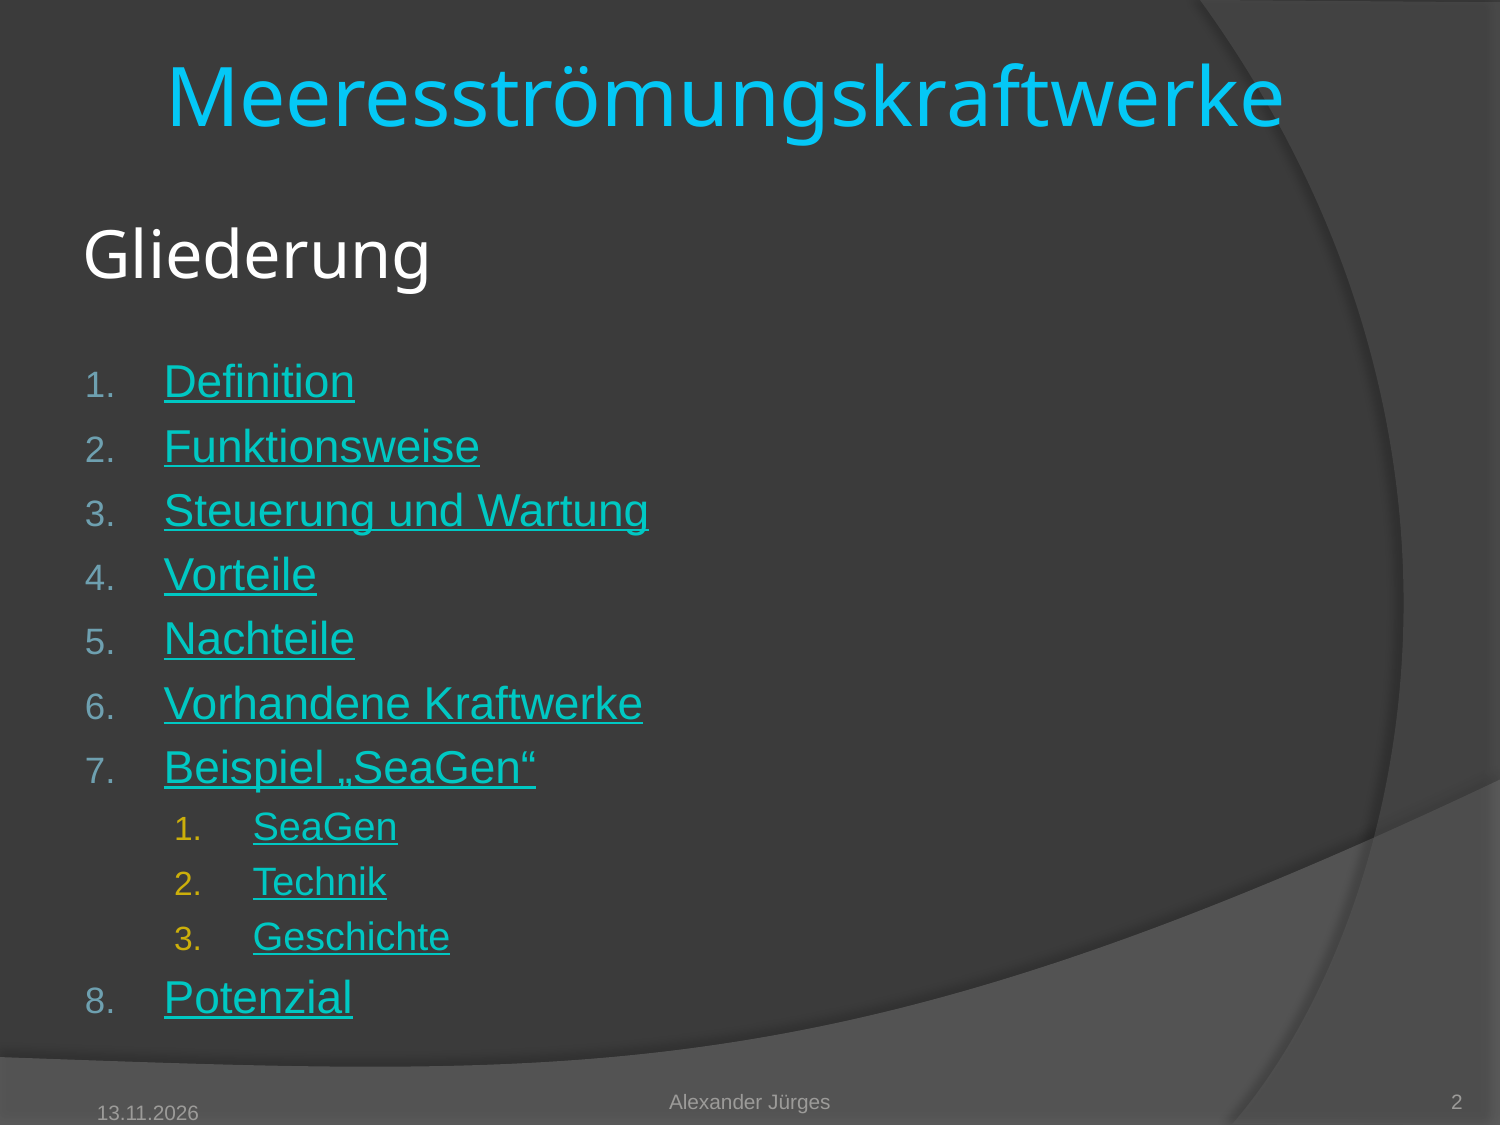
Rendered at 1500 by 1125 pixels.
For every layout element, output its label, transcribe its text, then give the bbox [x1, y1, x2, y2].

footer Alexander Jürges [512, 1053, 988, 1114]
text_box Meeresströmungskraftwerke [157, 0, 1383, 188]
slide_number 2 [1337, 1053, 1463, 1114]
title Gliederung [75, 187, 1500, 317]
list Definition Funktionsweise Steuerung und Wartung Vorteile Nachteile Vorhandene Kraftwerke Beispiel „SeaGen“ SeaGen Technik Geschichte Potenzial [70, 344, 1300, 1032]
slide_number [82, 1065, 432, 1125]
